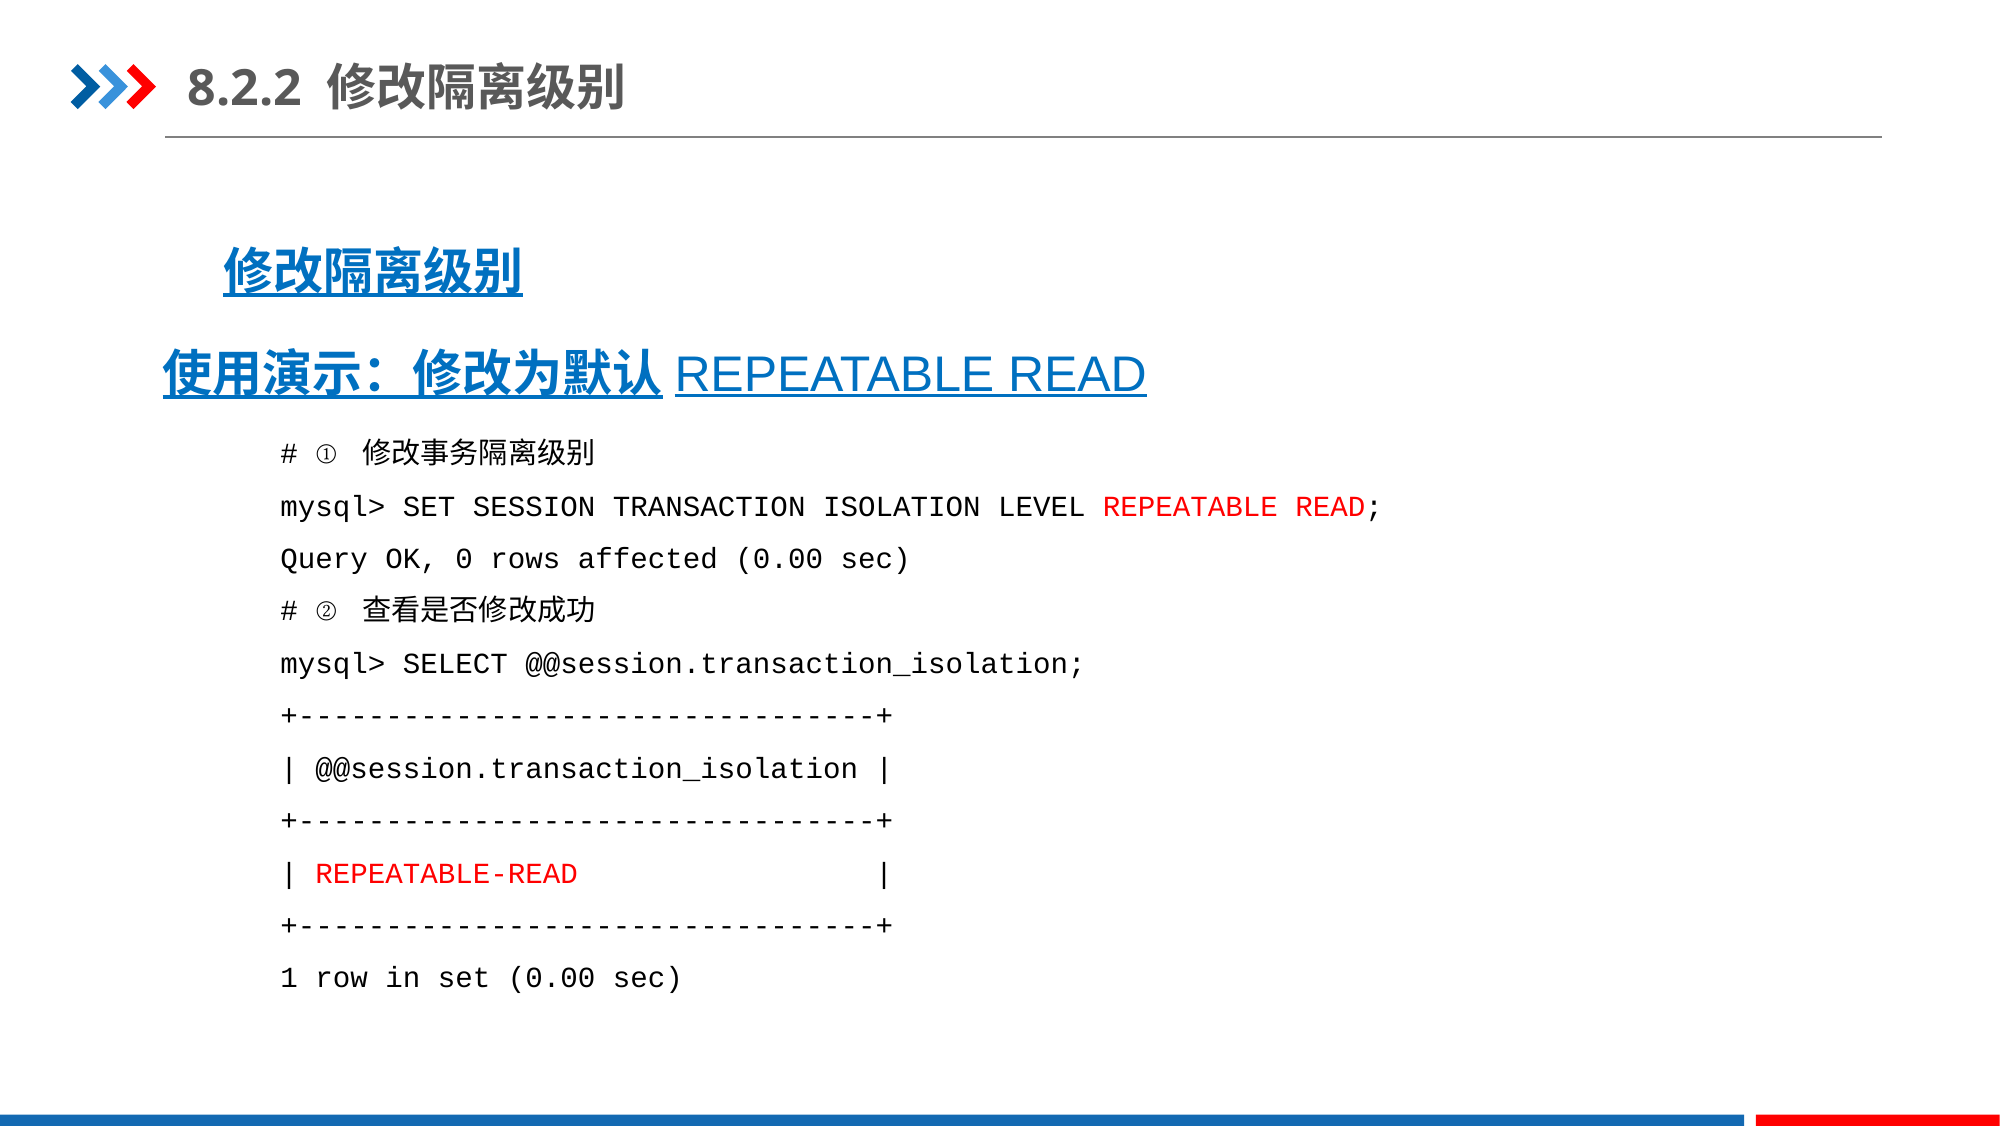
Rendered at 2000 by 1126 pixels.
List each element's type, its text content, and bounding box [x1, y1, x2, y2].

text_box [227, 333, 1454, 1004]
text_box 修改隔离级别 [208, 231, 781, 367]
text_box 8.2.2 修改隔离级别 [187, 43, 827, 127]
